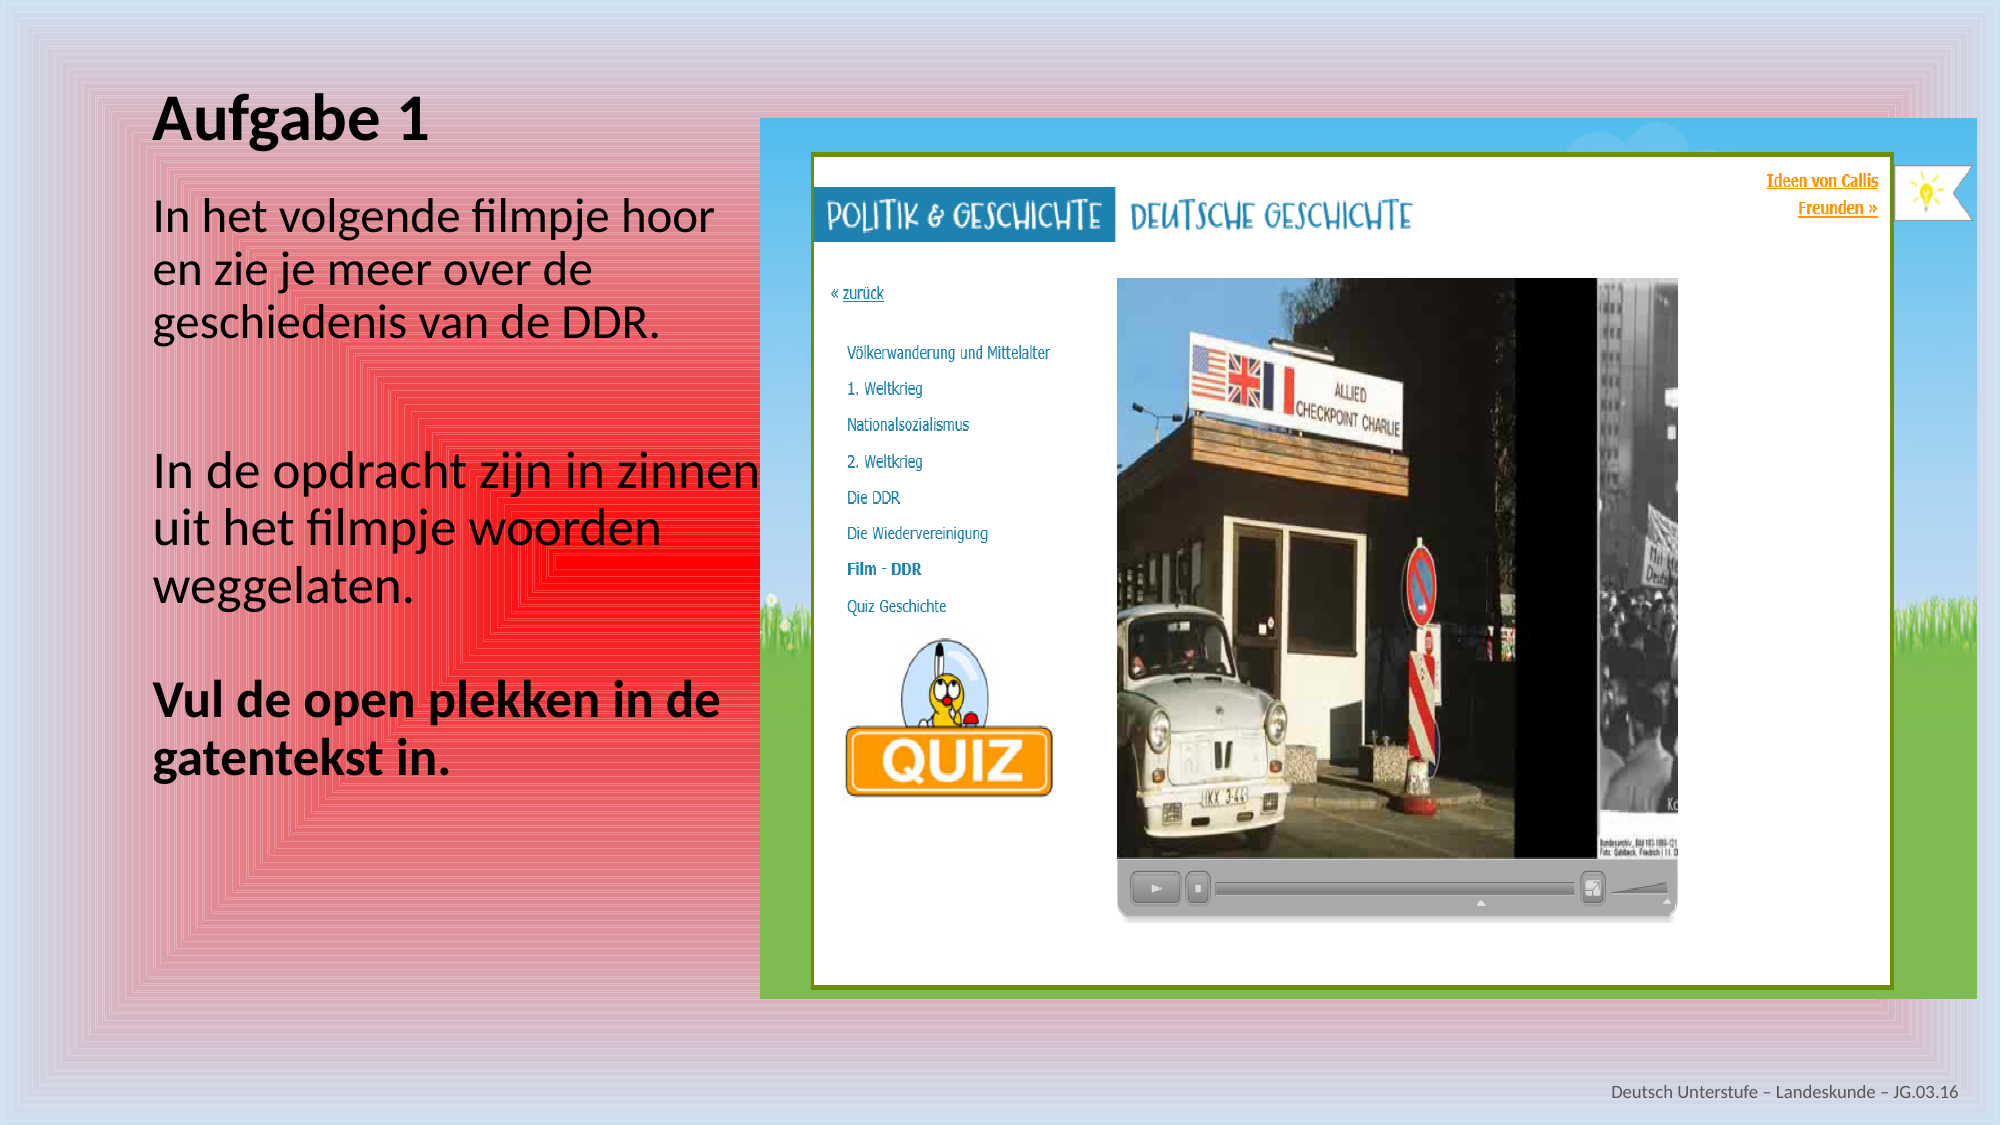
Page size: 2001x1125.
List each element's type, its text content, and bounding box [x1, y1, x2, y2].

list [760, 118, 1977, 999]
title Aufgabe 1 [137, 75, 783, 162]
text_box Deutsch Unterstufe – Landeskunde – JG.03.16 [1557, 1072, 1974, 1110]
list In het volgende filmpje hoor en zie je meer over de geschiedenis van de DDR. In de opdracht zijn in zinnen uit het filmpje woorden weggelaten. Vul de open plekken in de gatentekst in. [137, 182, 760, 796]
